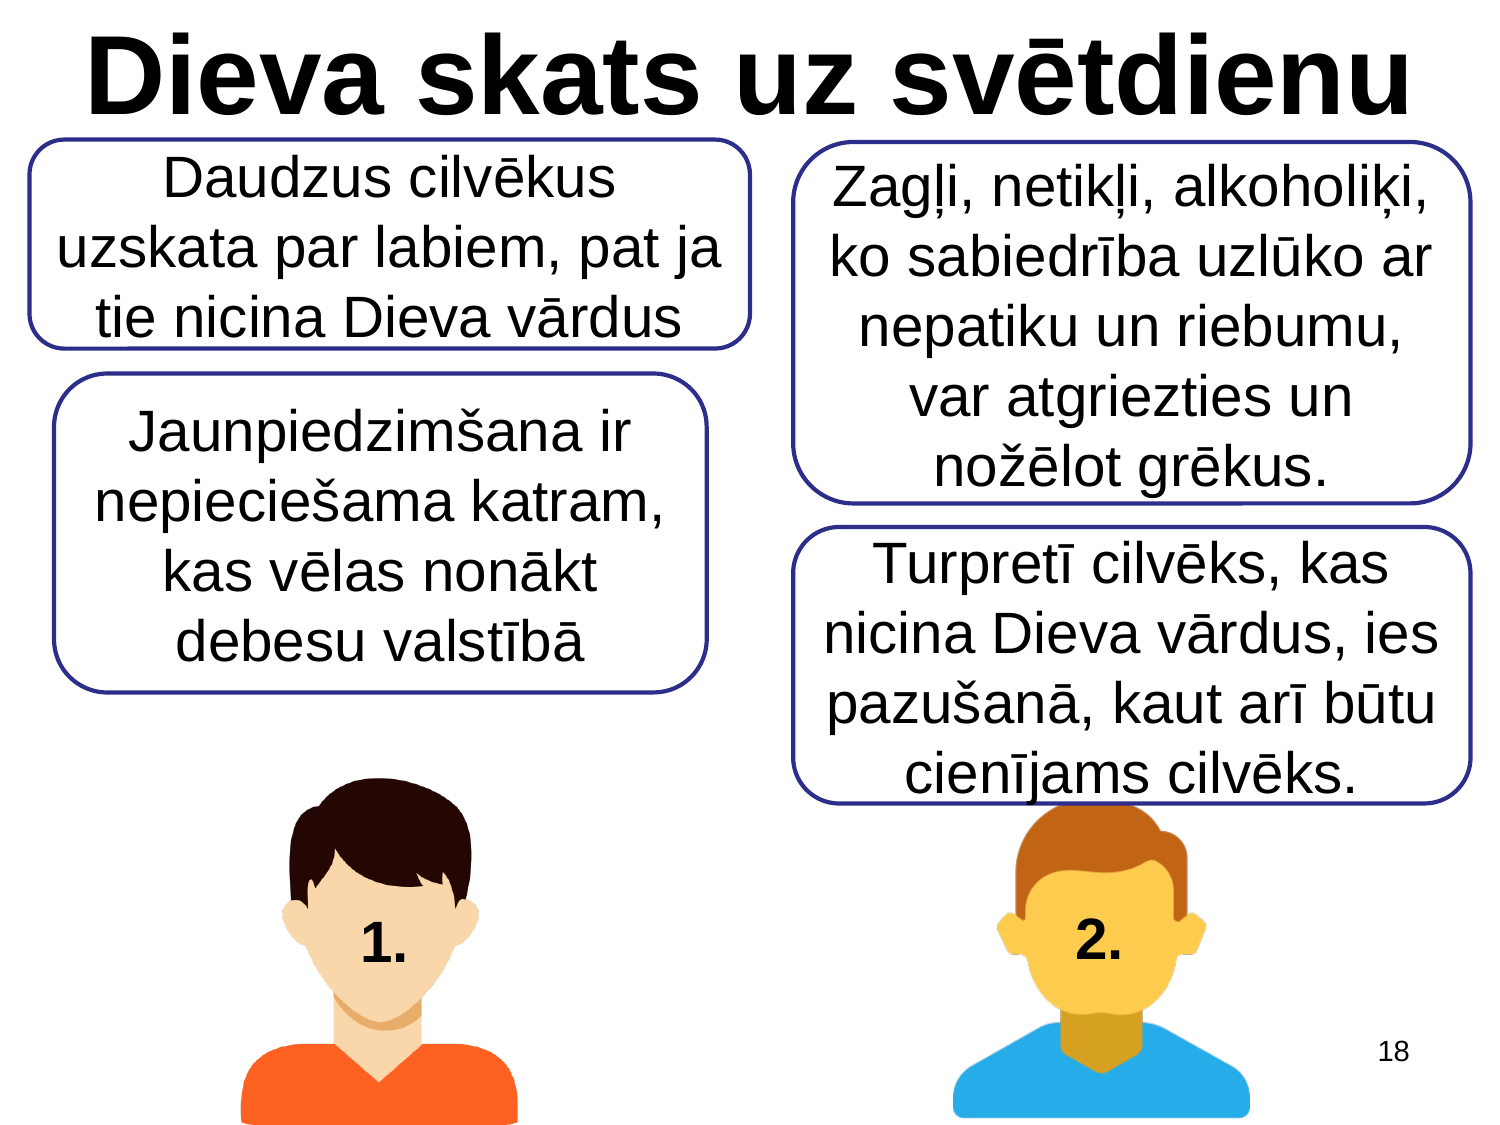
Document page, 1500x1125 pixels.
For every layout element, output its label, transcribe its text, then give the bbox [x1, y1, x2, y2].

text_box Daudzus cilvēkus uzskata par labiem, pat ja tie nicina Dieva vārdus [27, 137, 753, 351]
slide_number 18 [1362, 1024, 1426, 1103]
text_box Turpretī cilvēks, kas nicina Dieva vārdus, ies pazušanā, kaut arī būtu cienījams cilvēks. [791, 524, 1473, 806]
picture [845, 702, 1358, 1125]
picture [194, 773, 564, 1125]
text_box Jaunpiedzimšana ir nepieciešama katram, kas vēlas nonākt debesu valstībā [51, 371, 709, 695]
text_box Dieva skats uz svētdienu [0, 0, 1500, 140]
text_box Zagļi, netikļi, alkoholiķi, ko sabiedrība uzlūko ar nepatiku un riebumu, var atgriezties un nožēlot grēkus. [791, 139, 1473, 506]
